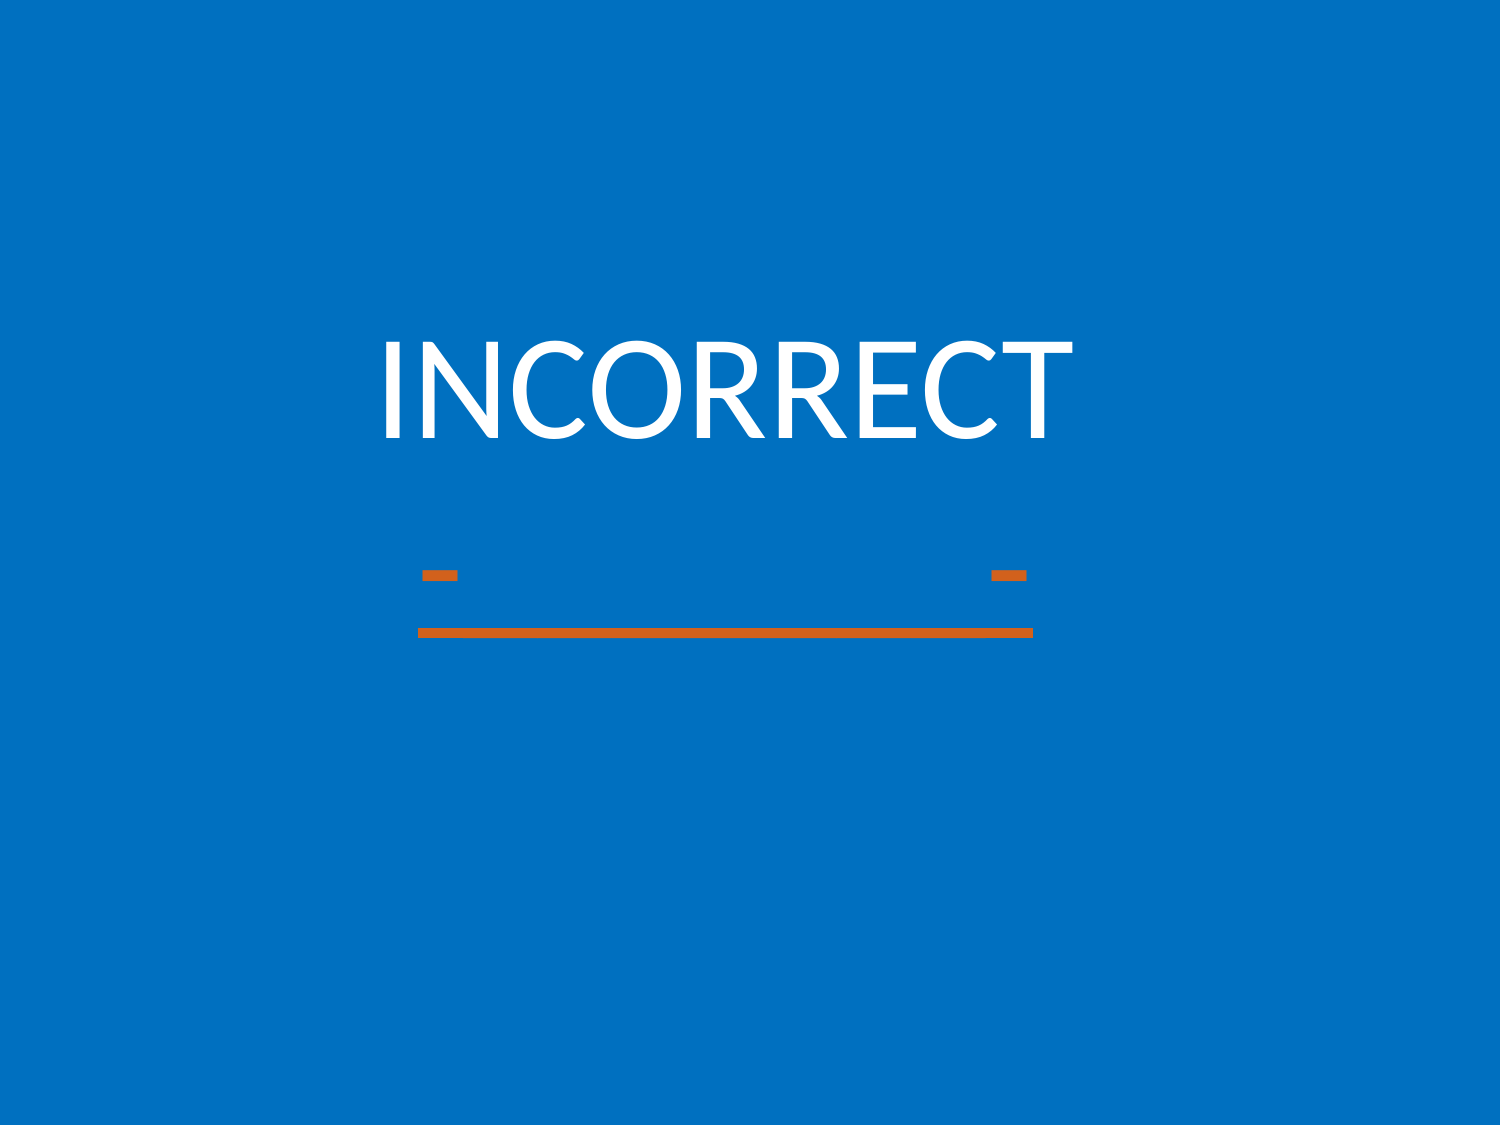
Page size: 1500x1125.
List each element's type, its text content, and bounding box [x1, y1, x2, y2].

title INCORRECT -_______- [50, 275, 1400, 663]
